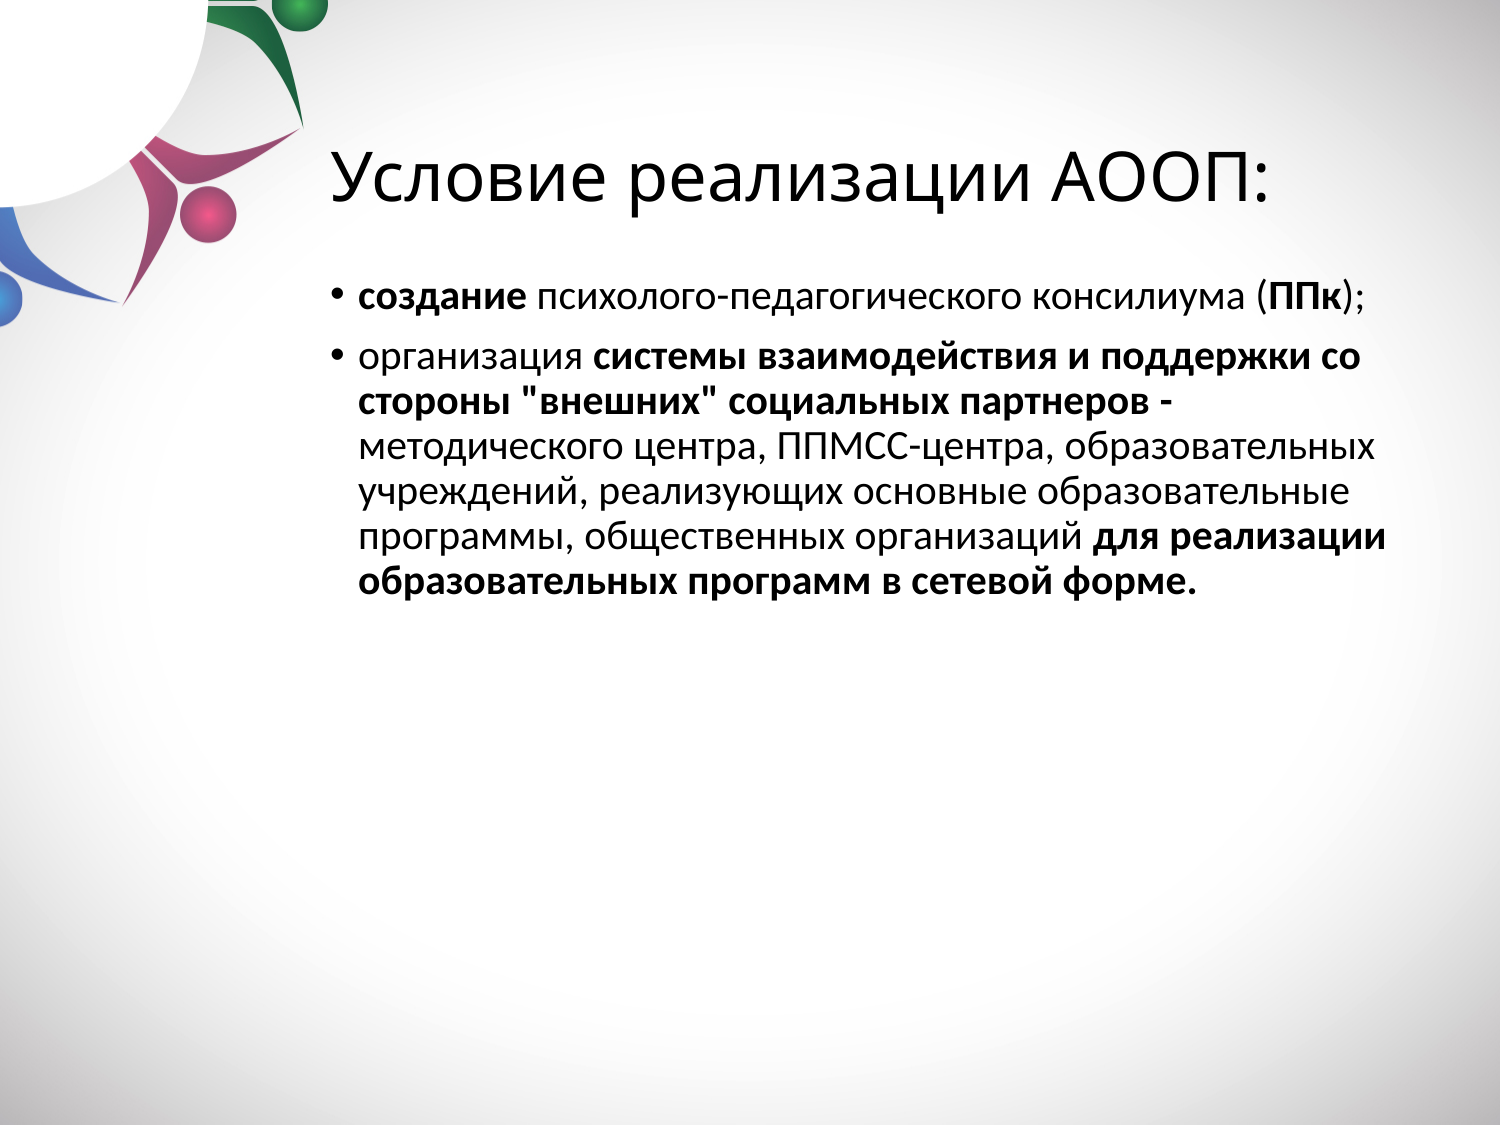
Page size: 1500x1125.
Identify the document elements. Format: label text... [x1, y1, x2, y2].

picture [0, 0, 1500, 1125]
list создание психолого-педагогического консилиума (ППк); организация системы взаимодействия и поддержки со стороны "внешних" социальных партнеров - методического центра, ППМСС-центра, образовательных учреждений, реализующих основные образовательные программы, общественных организаций для реализации образовательных программ в сетевой форме. [315, 265, 1412, 913]
title Условие реализации АООП: [315, 70, 1500, 289]
